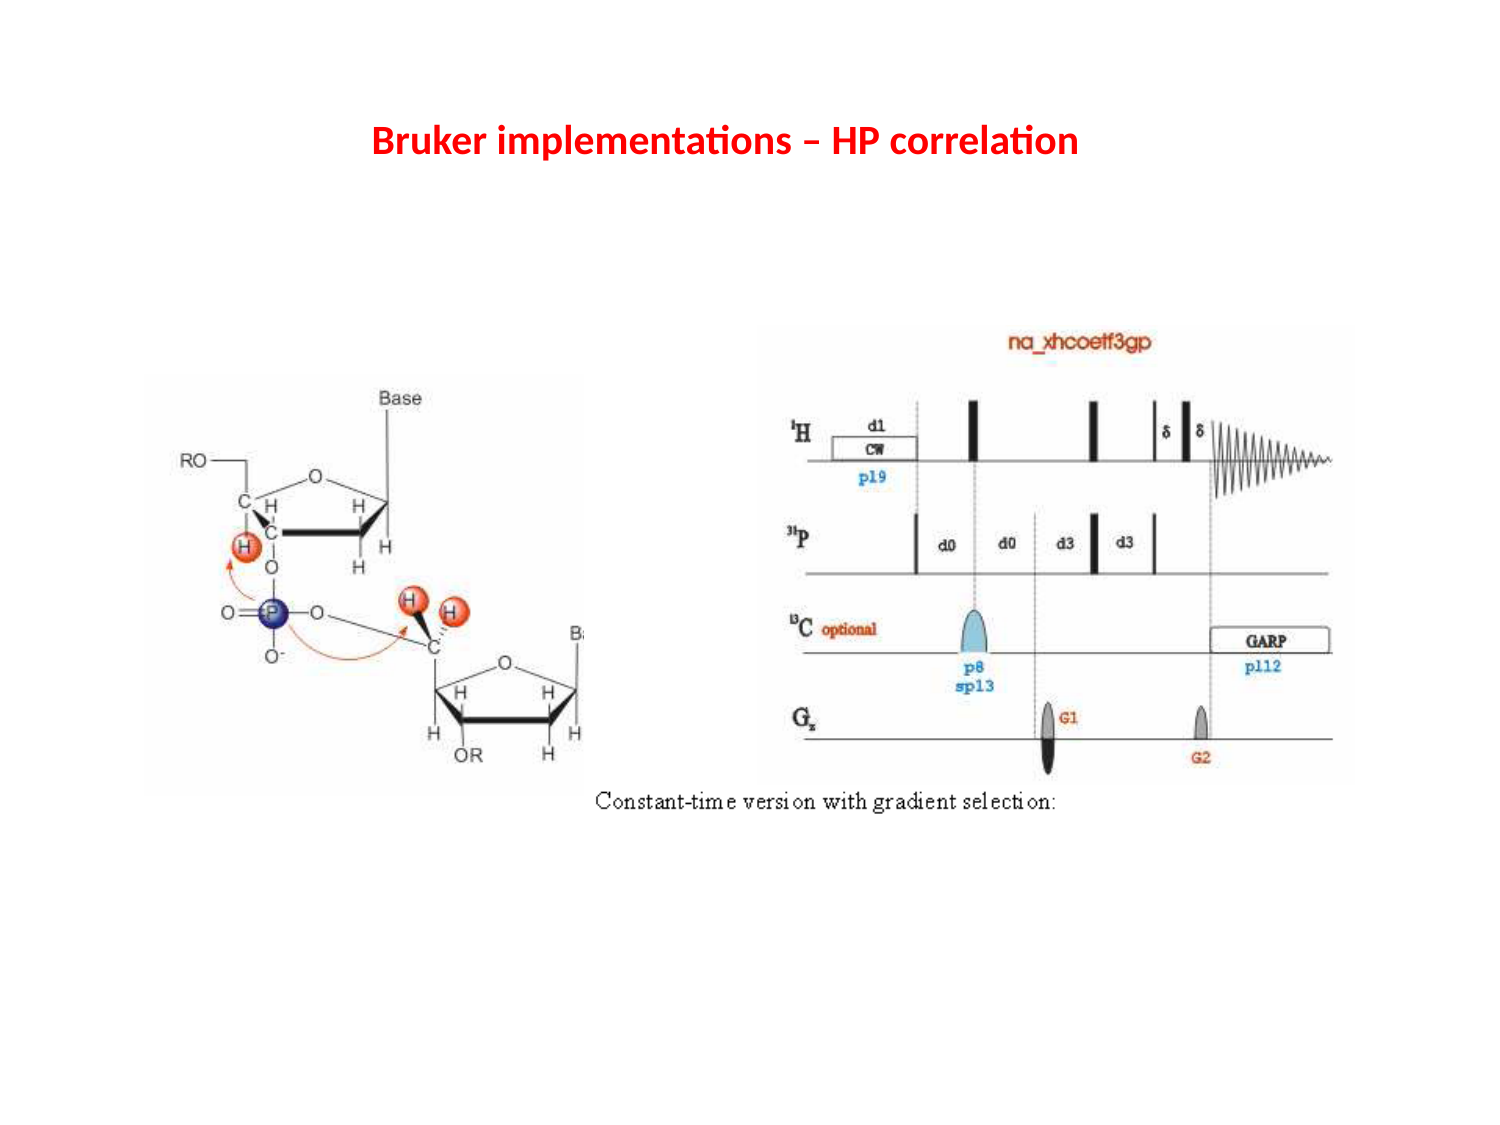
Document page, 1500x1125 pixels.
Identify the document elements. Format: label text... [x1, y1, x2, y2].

picture [123, 325, 1356, 839]
text_box Bruker implementations – HP correlation [152, 105, 1299, 170]
